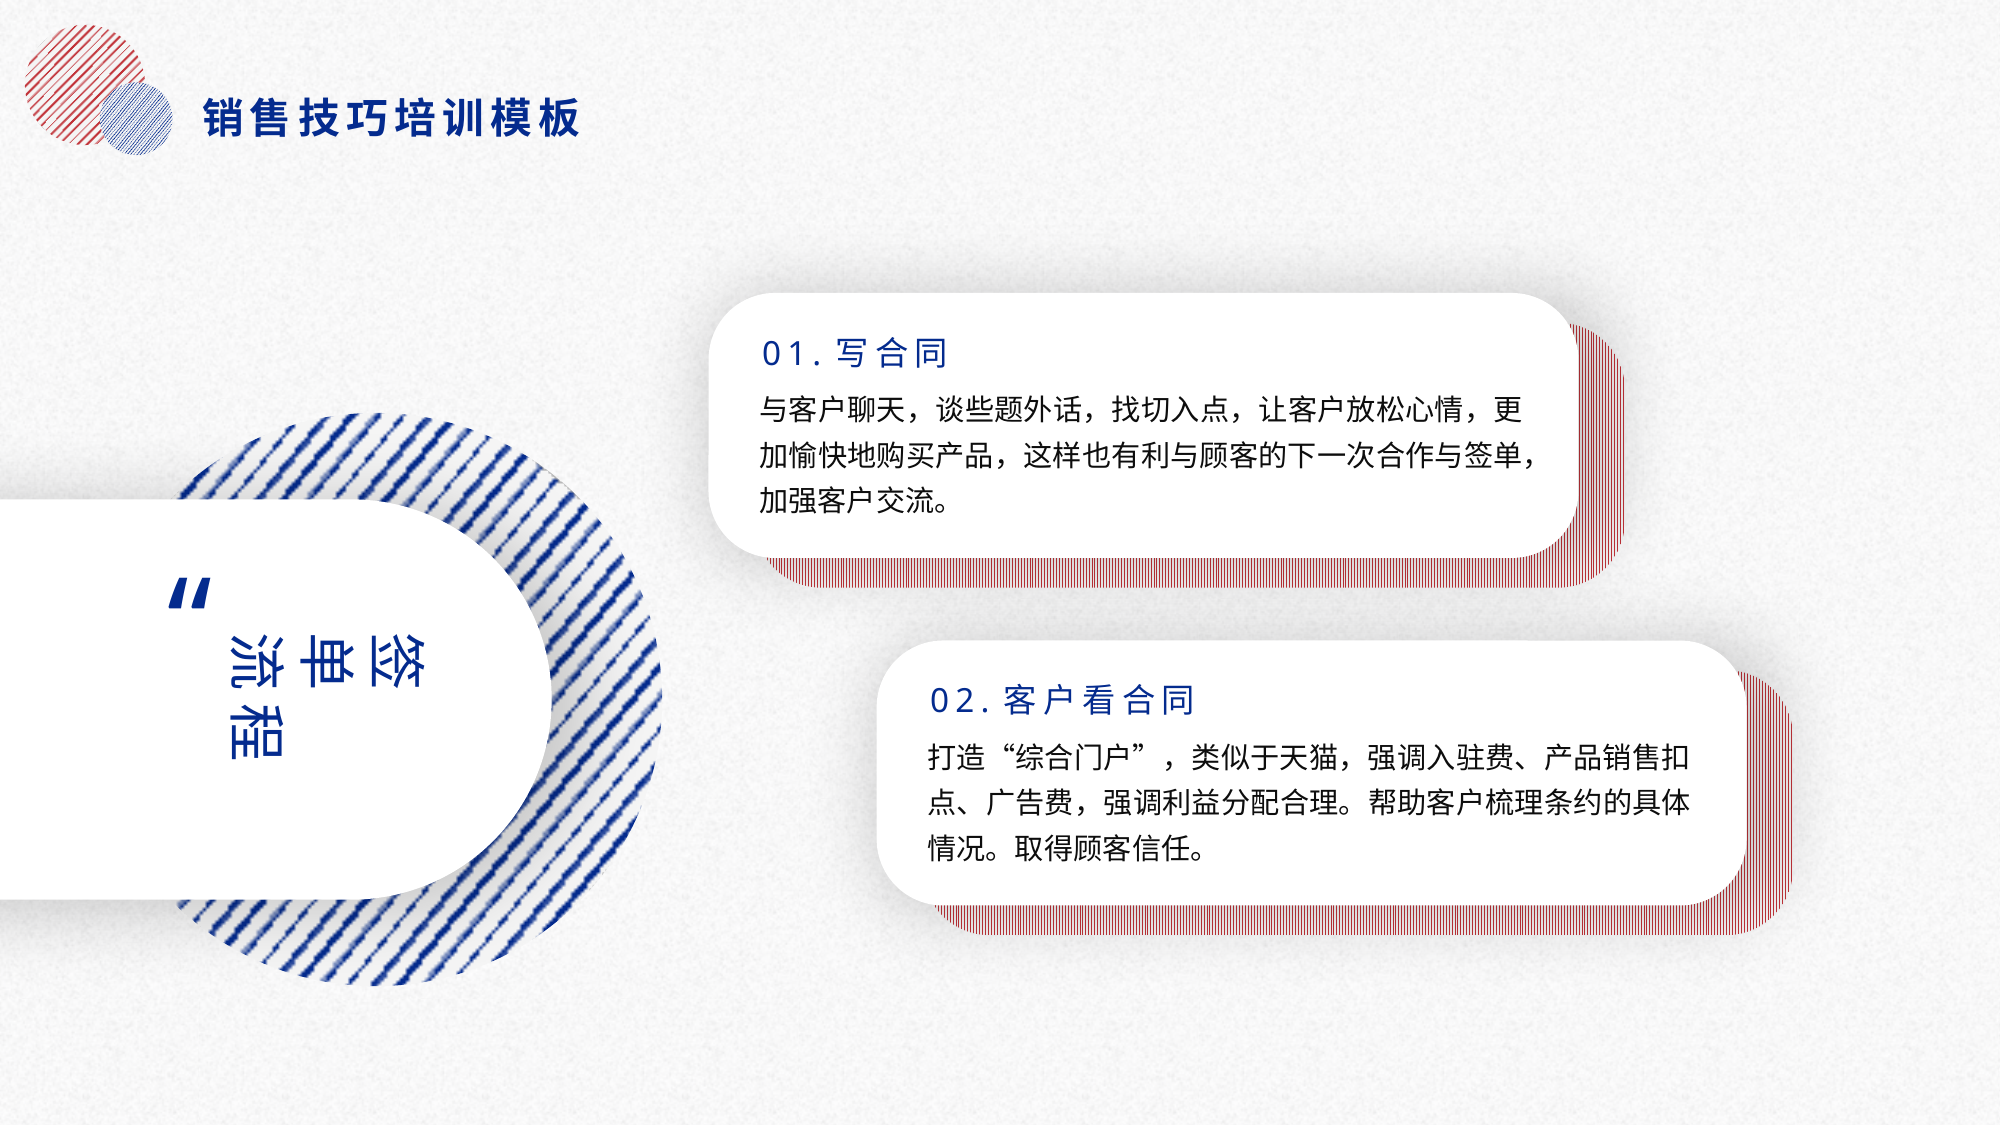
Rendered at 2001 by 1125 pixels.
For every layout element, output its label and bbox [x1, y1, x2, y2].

text_box [0, 412, 663, 987]
text_box [708, 292, 1625, 588]
text_box [876, 640, 1794, 936]
picture [24, 24, 173, 156]
